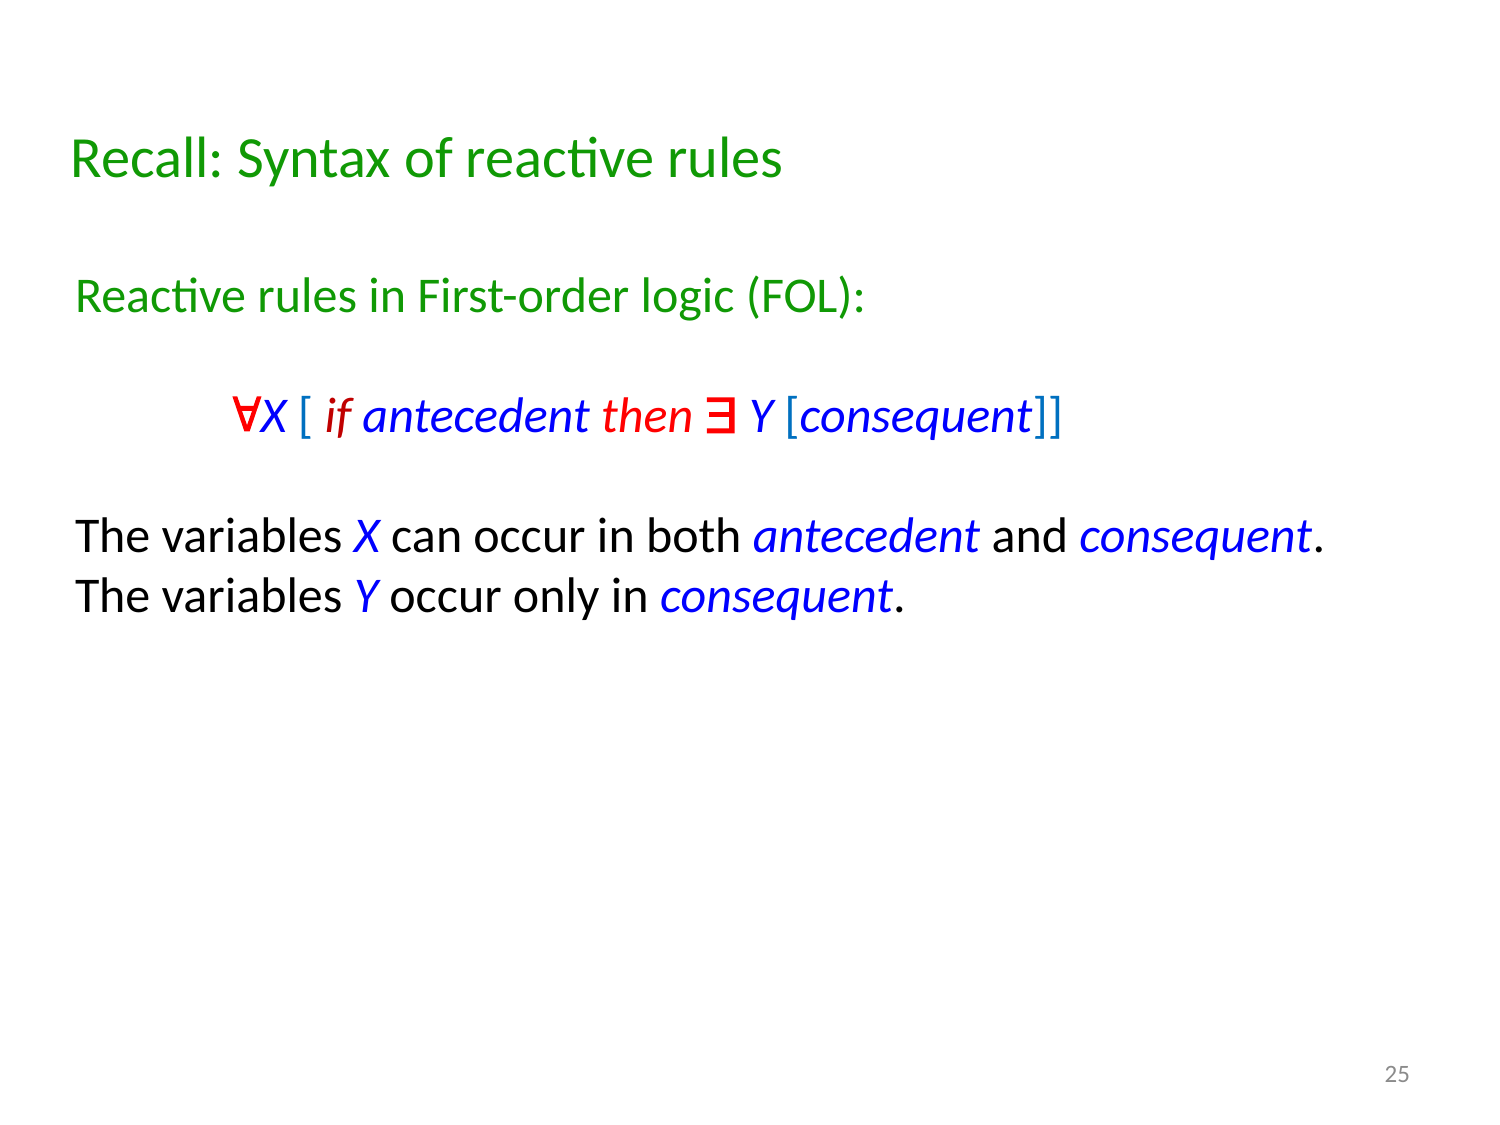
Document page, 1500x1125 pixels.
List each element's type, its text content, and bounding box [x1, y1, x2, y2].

slide_number 25 [1074, 1042, 1425, 1103]
title Recall: Syntax of reactive rules [55, 59, 1406, 248]
list Reactive rules in First-order logic (FOL): X [ if antecedent then  Y [consequent]] The variables X can occur in both antecedent and consequent. The variables Y occur only in consequent. [75, 262, 1425, 1005]
